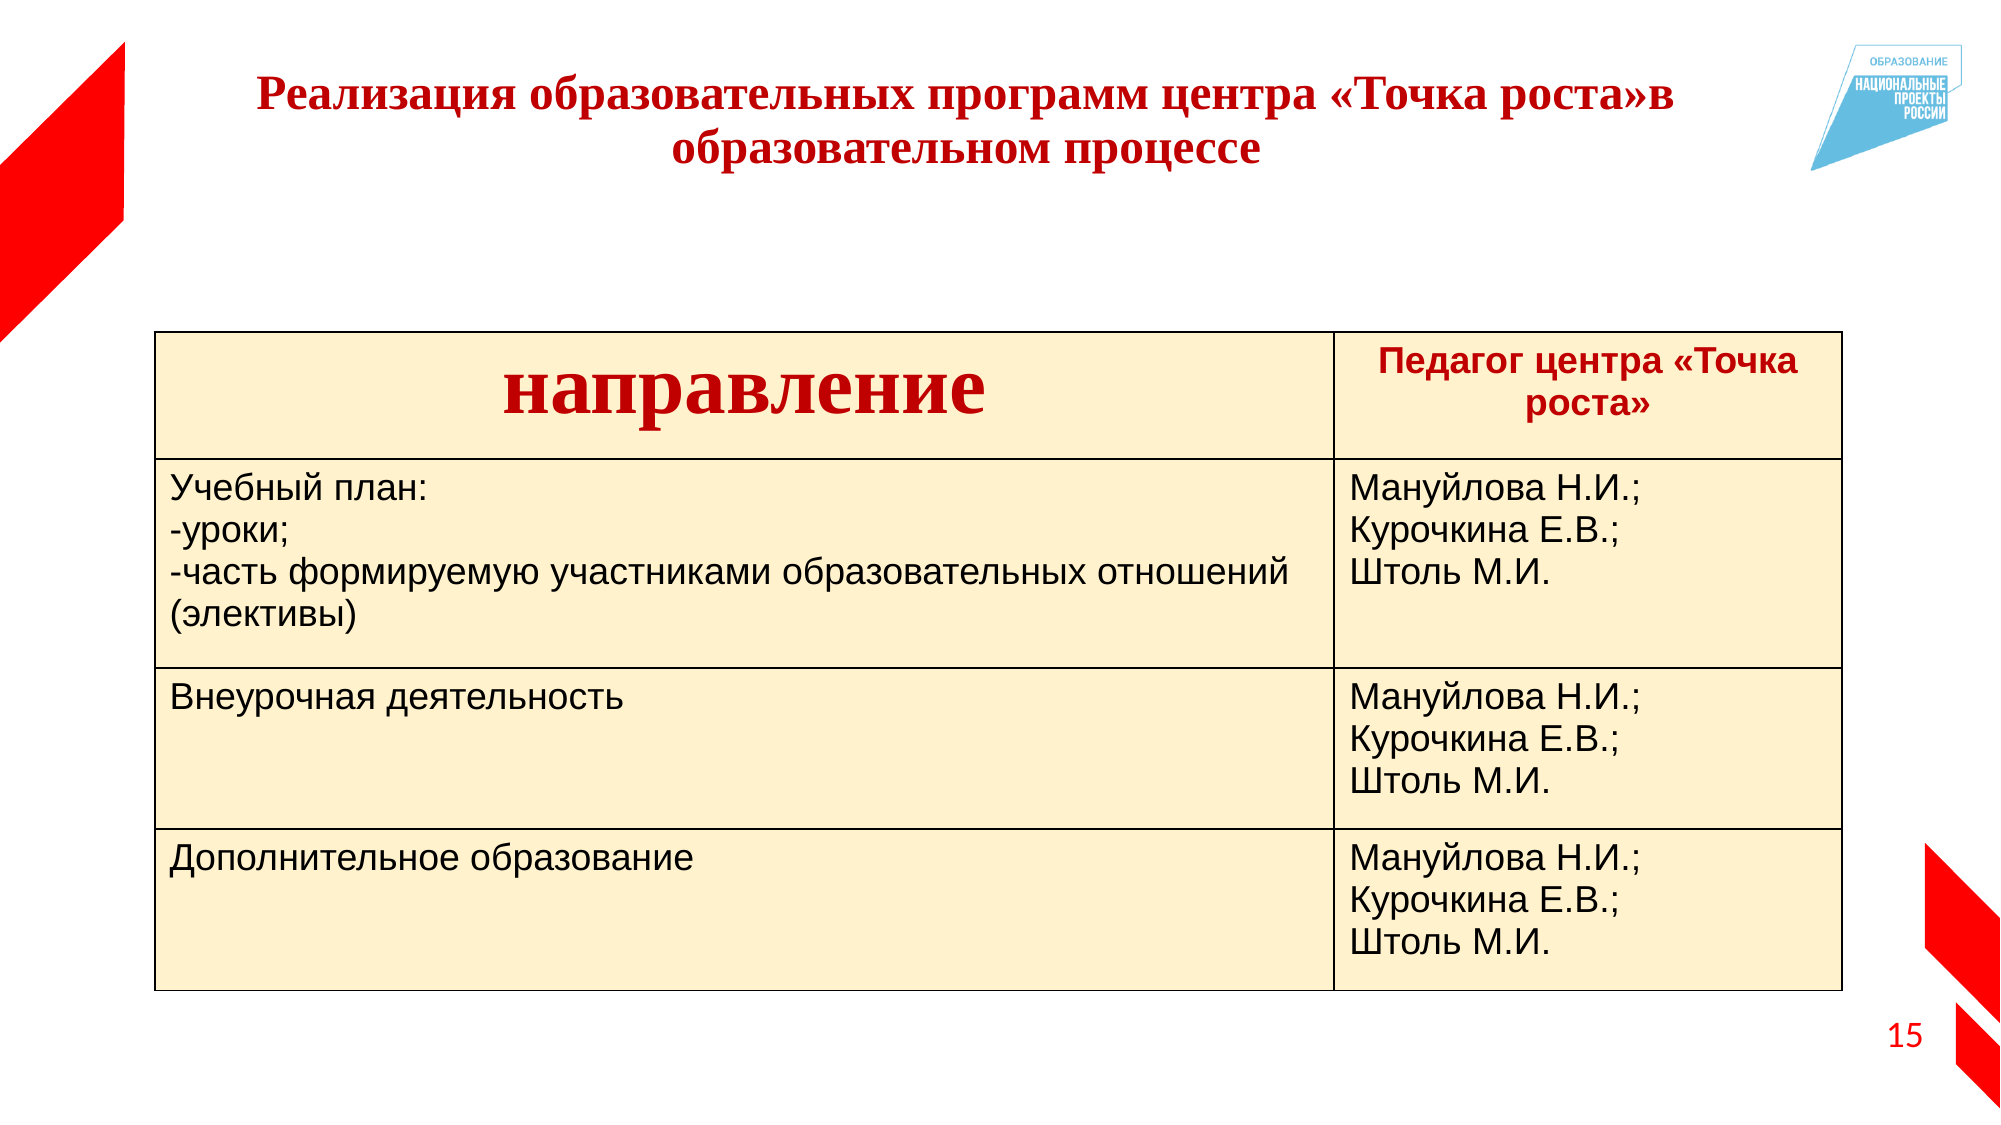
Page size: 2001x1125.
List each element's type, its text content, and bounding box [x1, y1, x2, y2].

table_header Педагог центра «Точка роста» [1335, 333, 1841, 458]
picture [1802, 41, 1963, 175]
title Реализация образовательных программ центра «Точка роста»в образовательном процессе [180, 59, 1753, 182]
table_cell Мануйлова Н.И.; Курочкина Е.В.; Штоль М.И. [1335, 830, 1841, 990]
table_cell Учебный план: -уроки; -часть формируемую участниками образовательных отношений (элективы) [156, 460, 1333, 667]
table_cell Мануйлова Н.И.; Курочкина Е.В.; Штоль М.И. [1335, 669, 1841, 828]
table_cell Дополнительное образование [156, 830, 1333, 990]
table_cell Внеурочная деятельность [156, 669, 1333, 828]
table_header направление [156, 333, 1333, 458]
table_cell Мануйлова Н.И.; Курочкина Е.В.; Штоль М.И. [1335, 460, 1841, 667]
